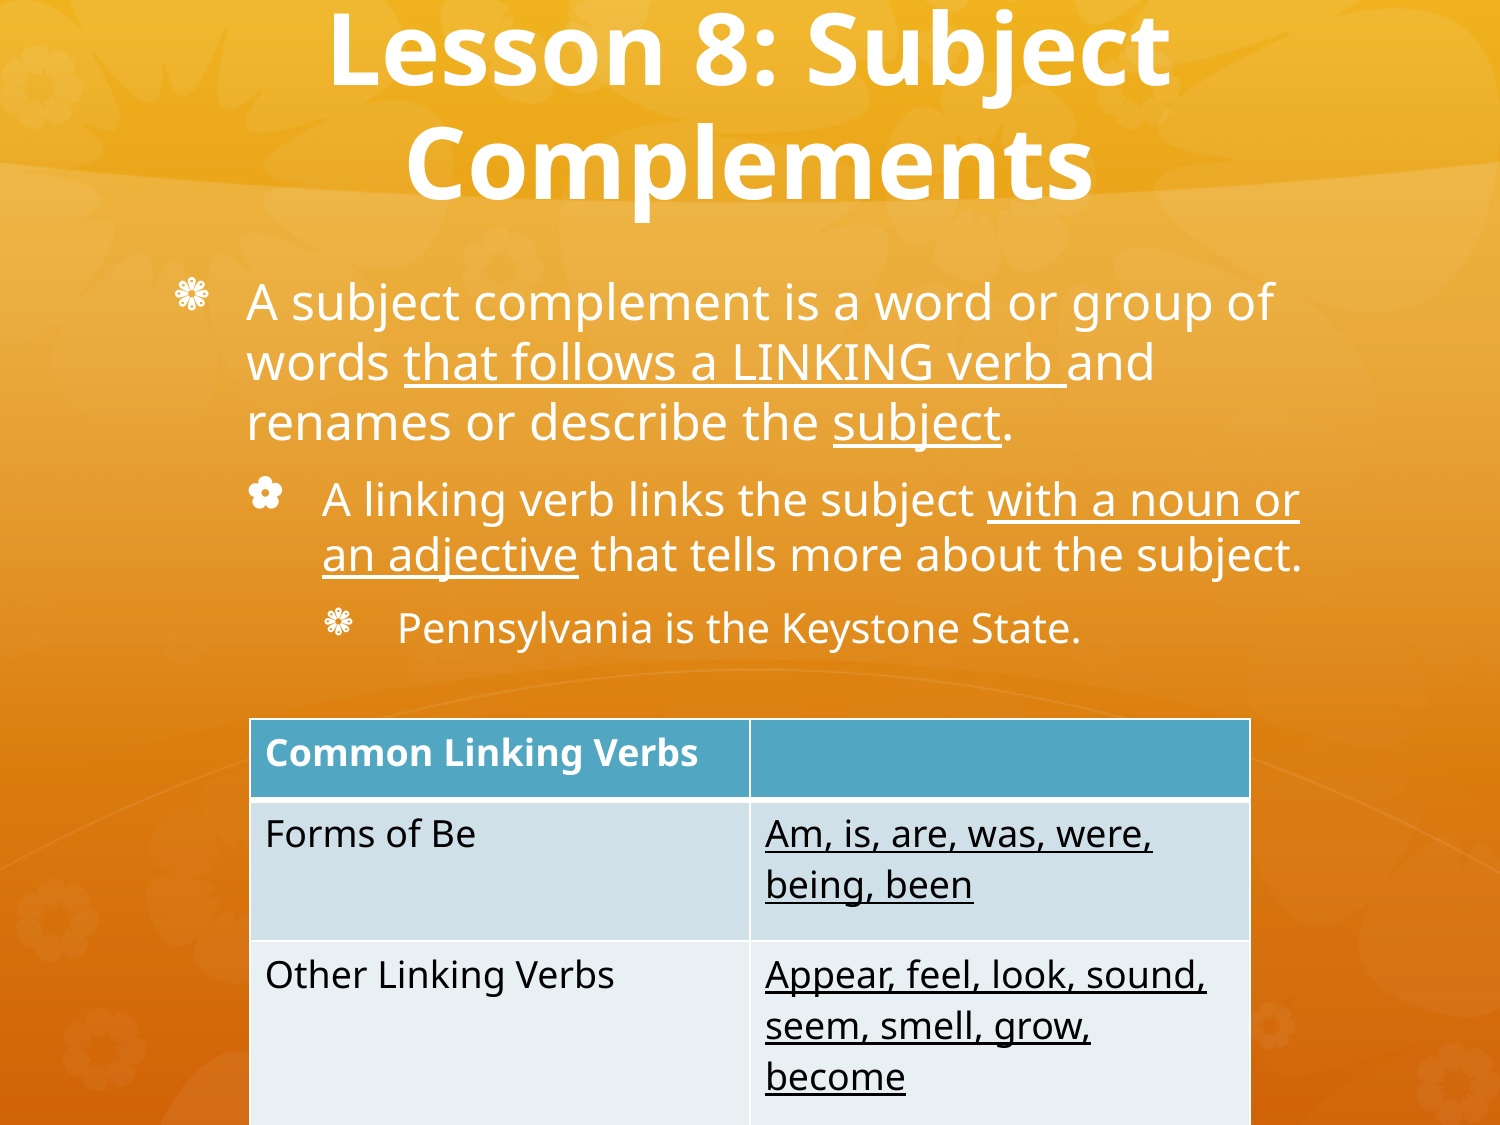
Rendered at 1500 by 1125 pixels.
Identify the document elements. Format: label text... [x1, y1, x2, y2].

picture [0, 0, 1500, 1125]
table_header Common Linking Verbs [251, 720, 749, 797]
table_cell Appear, feel, look, sound, seem, smell, grow, become [751, 942, 1249, 1125]
table_cell Forms of Be [251, 803, 749, 940]
title Lesson 8: Subject Complements [127, 14, 1372, 203]
list A subject complement is a word or group of words that follows a LINKING verb and renames or describe the subject. A linking verb links the subject with a noun or an adjective that tells more about the subject. Pennsylvania is the Keystone State. [156, 262, 1344, 967]
table_cell Am, is, are, was, were, being, been [751, 803, 1249, 940]
table_cell Other Linking Verbs [251, 942, 749, 1125]
table_header [751, 720, 1249, 797]
